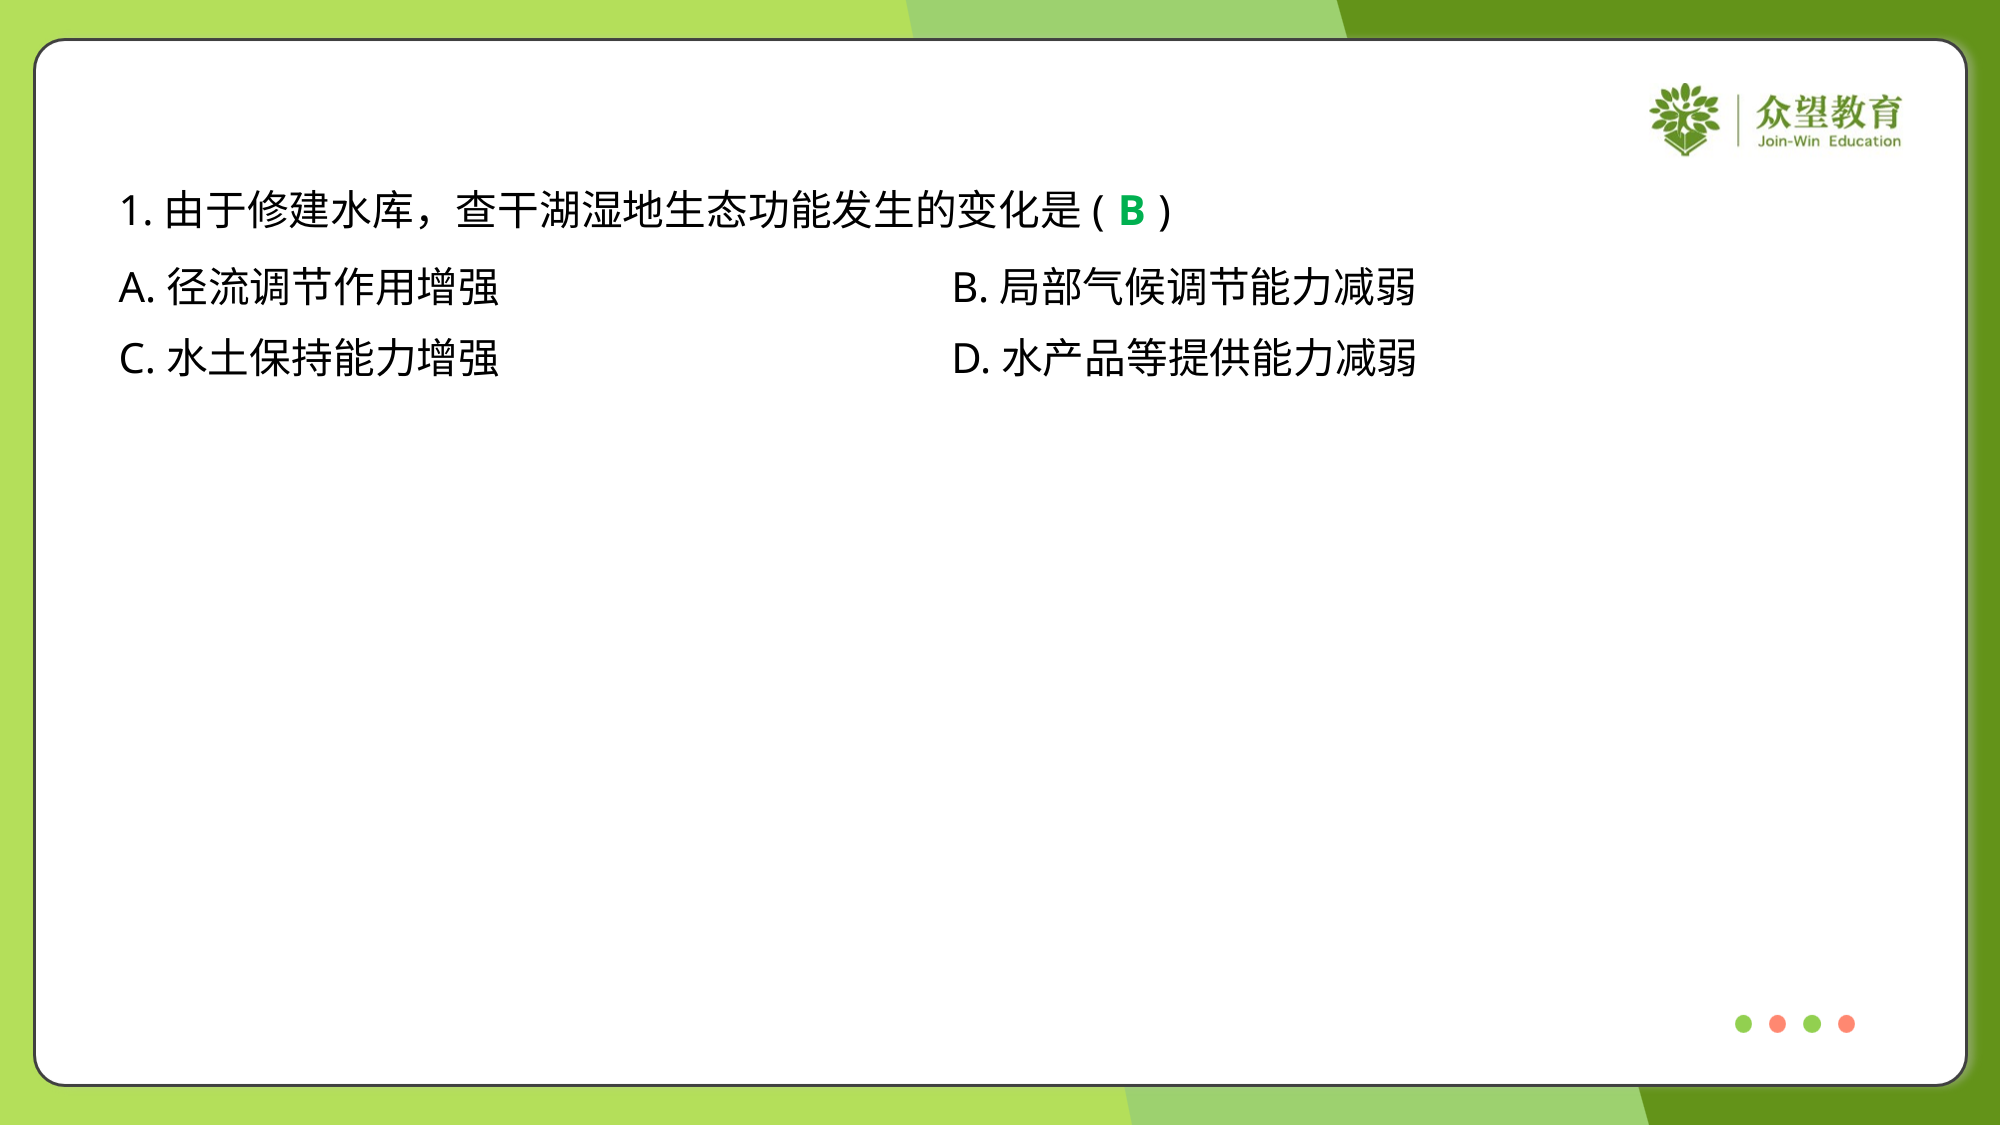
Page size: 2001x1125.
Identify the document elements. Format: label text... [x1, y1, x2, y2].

picture [0, 0, 2000, 1125]
text_box B [1102, 158, 1162, 226]
text_box 1.由于修建水库，查干湖湿地生态功能发生的变化是( ) [1162, 158, 1883, 226]
text_box 1.由于修建水库，查干湖湿地生态功能发生的变化是( ) [118, 158, 1102, 226]
text_box A.径流调节作用增强 B.局部气候调节能力减弱 C.水土保持能力增强 D.水产品等提供能力减弱 [118, 235, 1883, 374]
